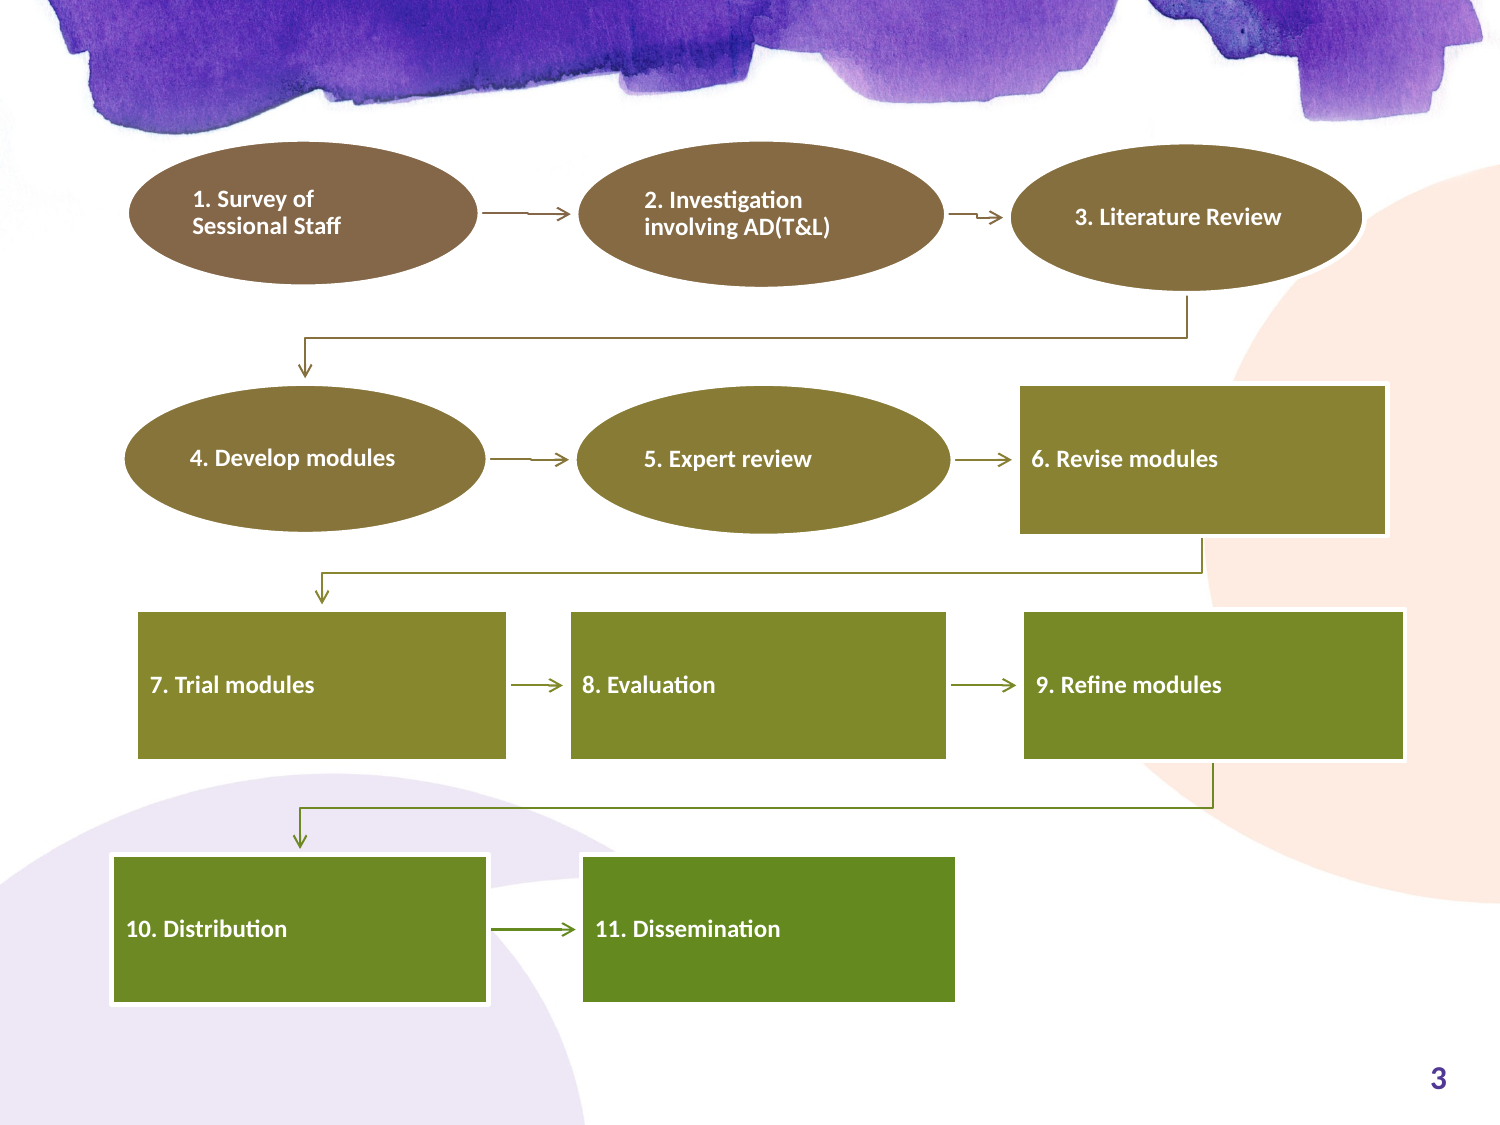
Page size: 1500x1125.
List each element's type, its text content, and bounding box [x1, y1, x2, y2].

picture [0, 0, 1500, 1125]
slide_number 3 [1246, 1046, 1462, 1107]
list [74, 136, 1424, 1006]
